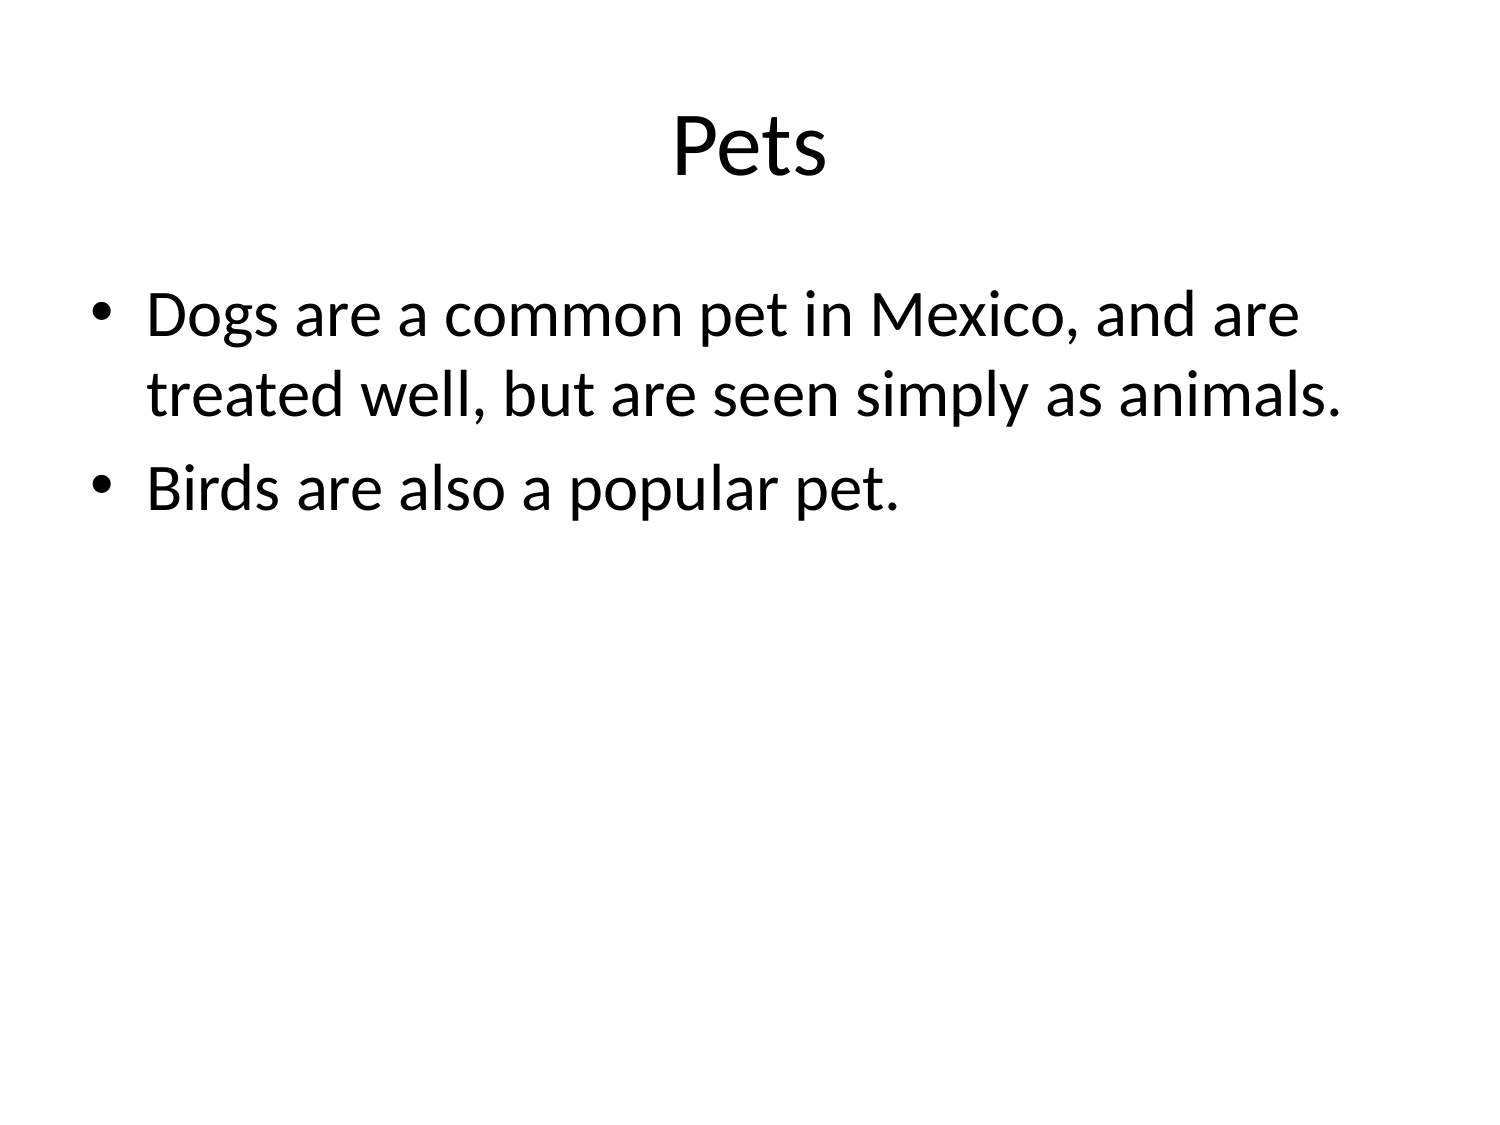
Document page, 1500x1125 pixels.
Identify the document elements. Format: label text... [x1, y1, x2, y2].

list Dogs are a common pet in Mexico, and are treated well, but are seen simply as animals. Birds are also a popular pet. [74, 262, 1426, 1006]
title Pets [74, 44, 1426, 233]
